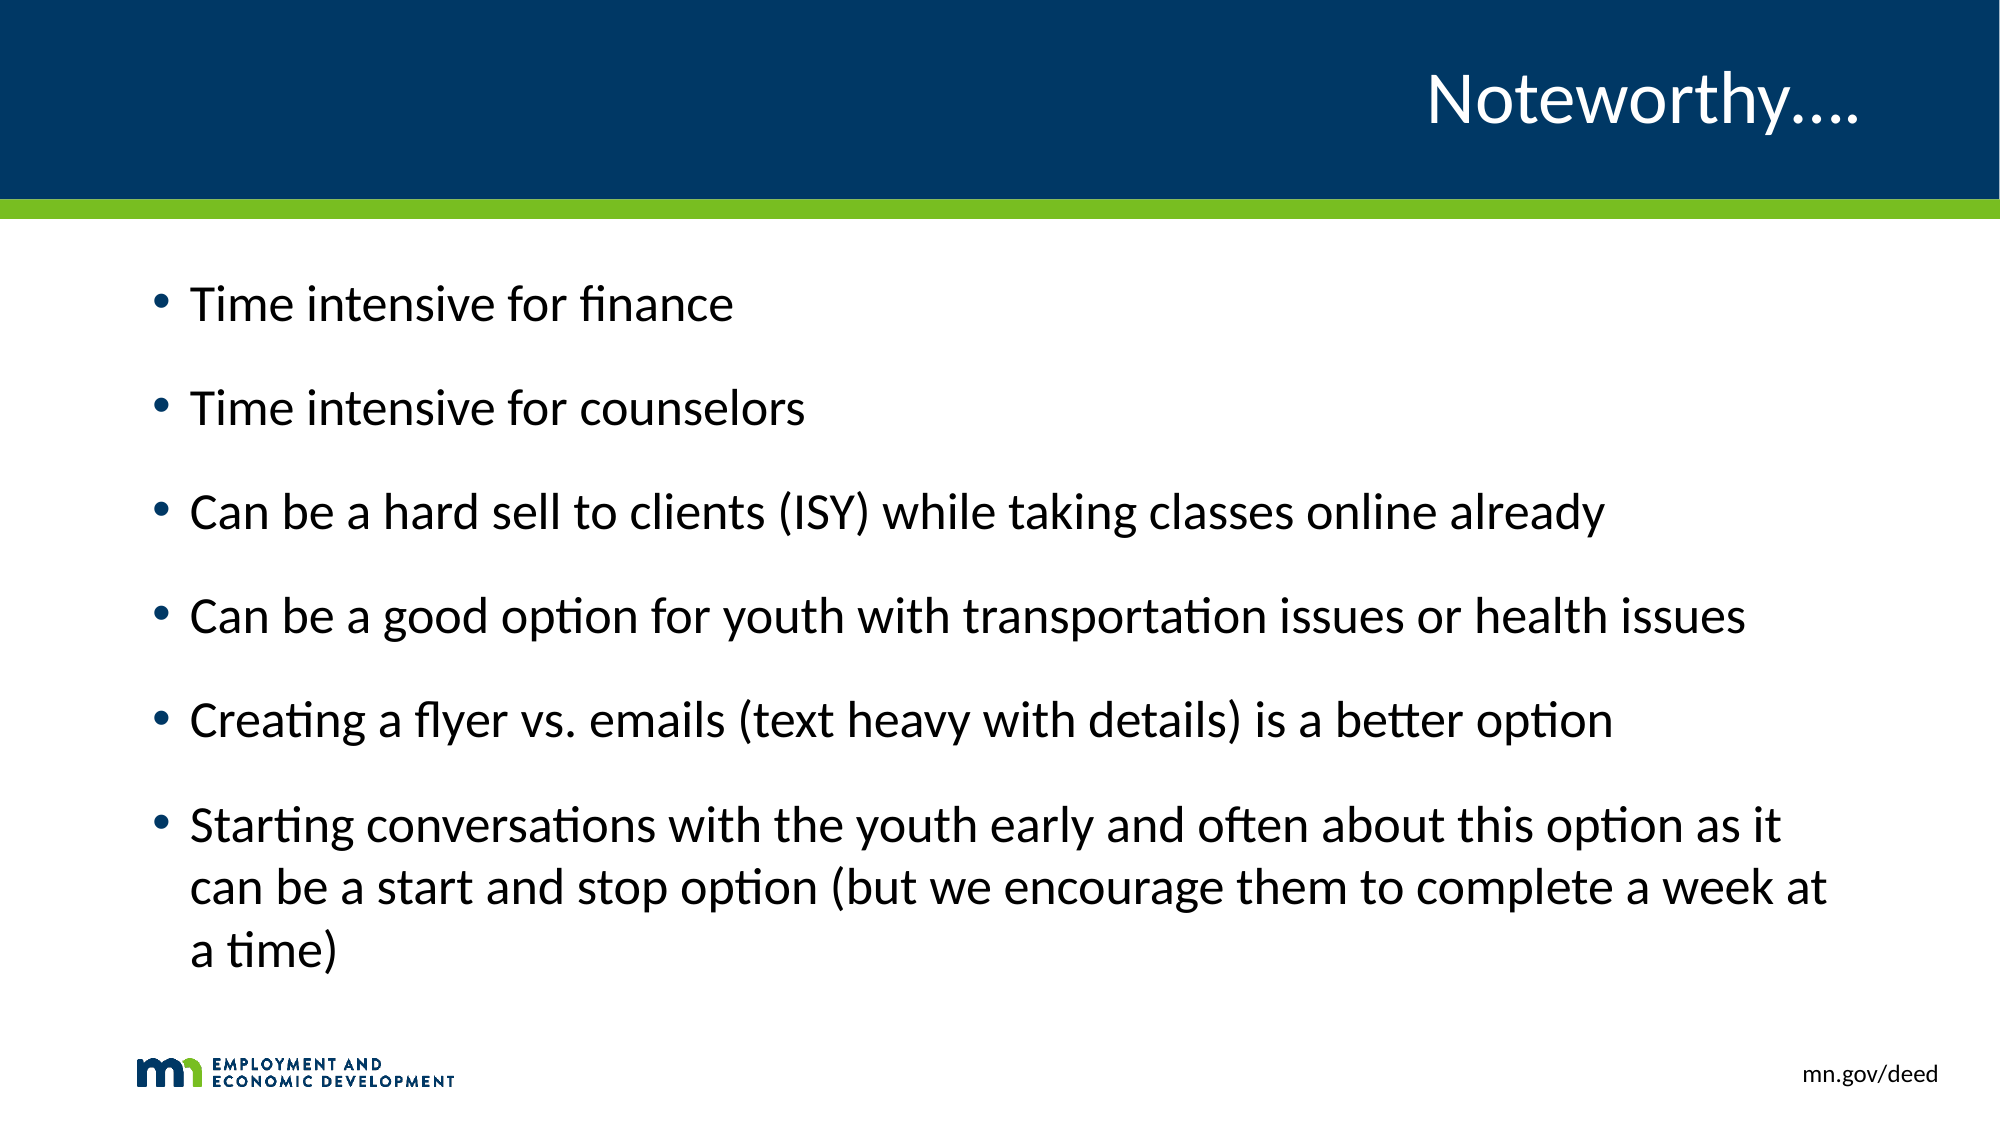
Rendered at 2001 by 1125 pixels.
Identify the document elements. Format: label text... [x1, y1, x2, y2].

footer mn.gov/deed [1037, 1042, 1955, 1103]
title Noteworthy…. [137, 0, 1863, 200]
picture [137, 1058, 454, 1087]
list Time intensive for finance Time intensive for counselors Can be a hard sell to clients (ISY) while taking classes online already Can be a good option for youth with transportation issues or health issues Creating a flyer vs. emails (text heavy with details) is a better option Starting conversations with the youth early and often about this option as it can be a start and stop option (but we encourage them to complete a week at a time) [137, 261, 1863, 1014]
